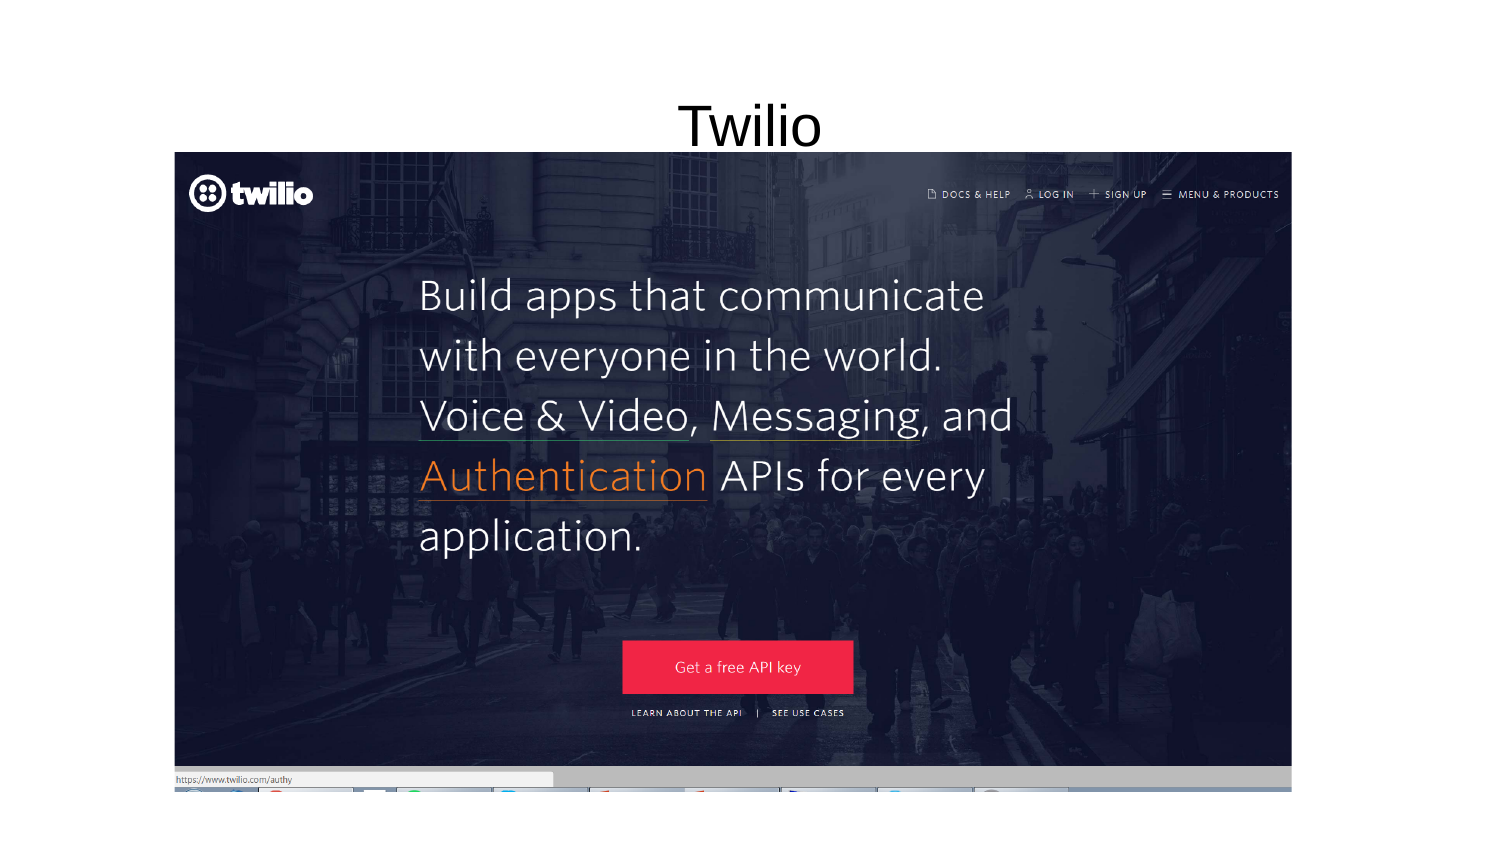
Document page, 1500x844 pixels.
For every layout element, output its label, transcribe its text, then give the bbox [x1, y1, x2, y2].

picture [174, 151, 1292, 793]
title Twilio [51, 72, 1449, 167]
